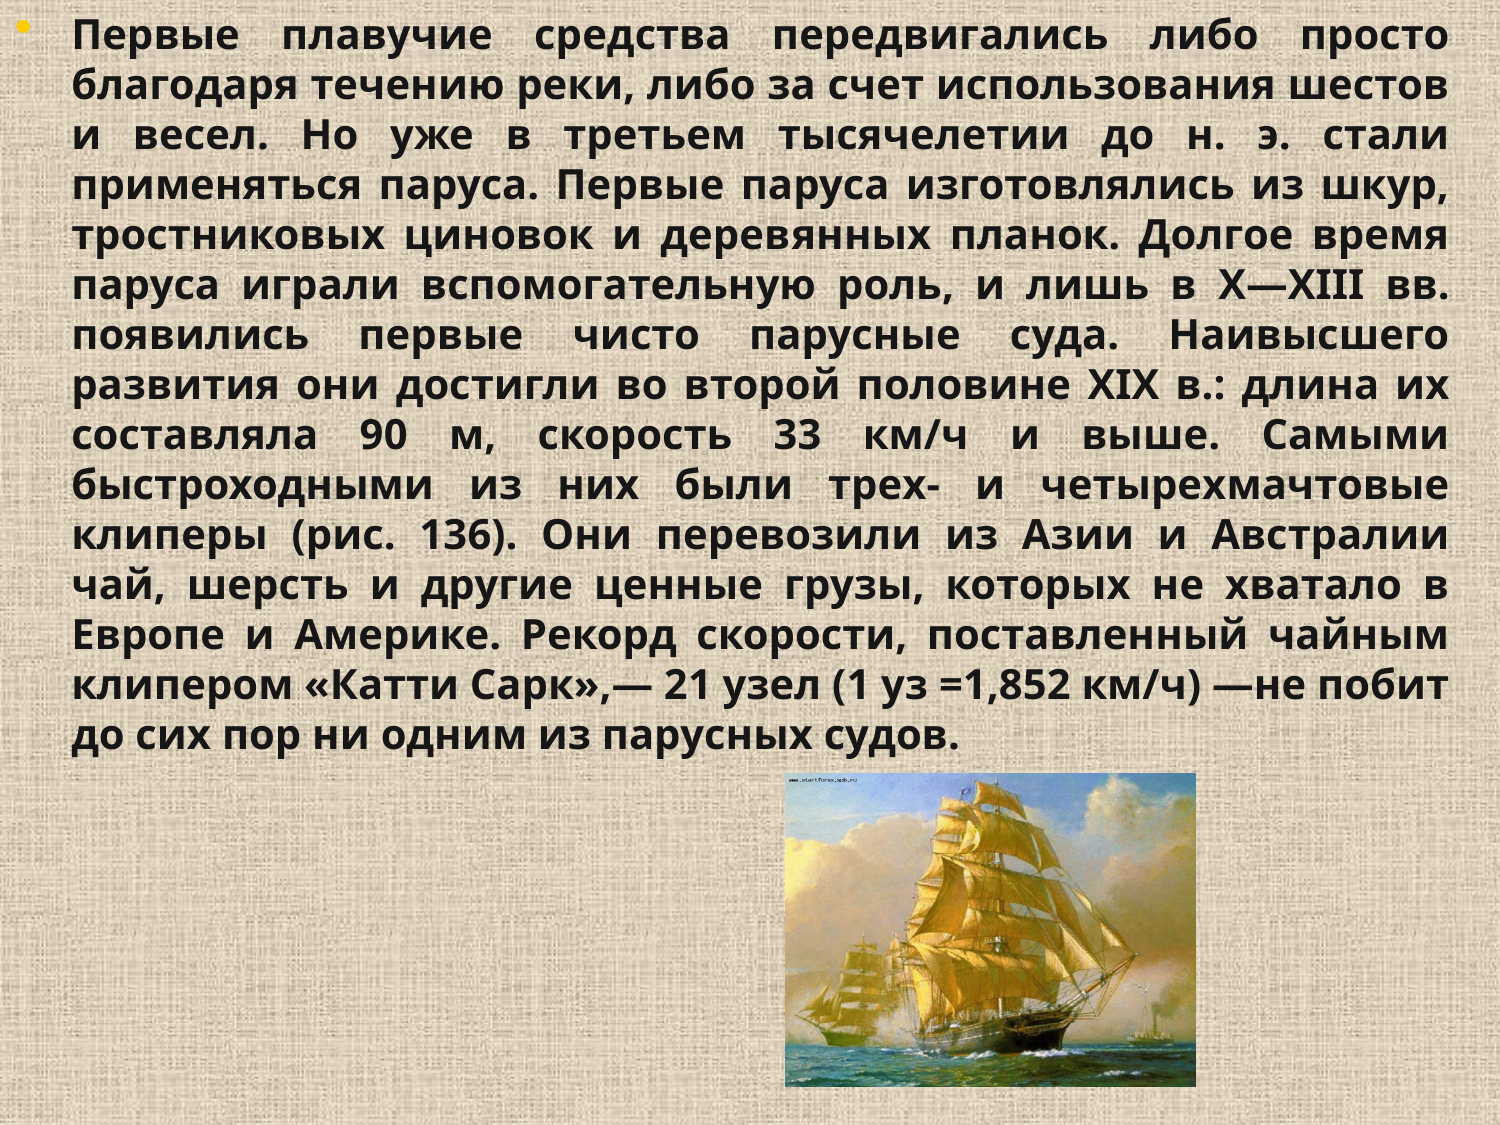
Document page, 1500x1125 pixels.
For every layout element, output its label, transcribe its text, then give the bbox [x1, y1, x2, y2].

list Первые плавучие средства передвигались либо просто благодаря течению реки, либо за счет использования шестов и весел. Но уже в третьем тысячелетии до н. э. стали применяться паруса. Первые паруса изготовлялись из шкур, тростниковых циновок и деревянных планок. Долгое время паруса играли вспомогательную роль, и лишь в X—XIII вв. появились первые чисто парусные суда. Наивысшего развития они достигли во второй половине XIX в.: длина их составляла 90 м, скорость 33 км/ч и выше. Самыми быстроходными из них были трех- и четырехмачтовые клиперы (рис. 136). Они перевозили из Азии и Австралии чай, шерсть и другие ценные грузы, которых не хватало в Европе и Америке. Рекорд скорости, поставленный чайным клипером «Катти Сарк»,— 21 узел (1 уз =1,852 км/ч) —не побит до сих пор ни одним из парусных судов. [0, 0, 1466, 676]
picture [0, 0, 1500, 1125]
